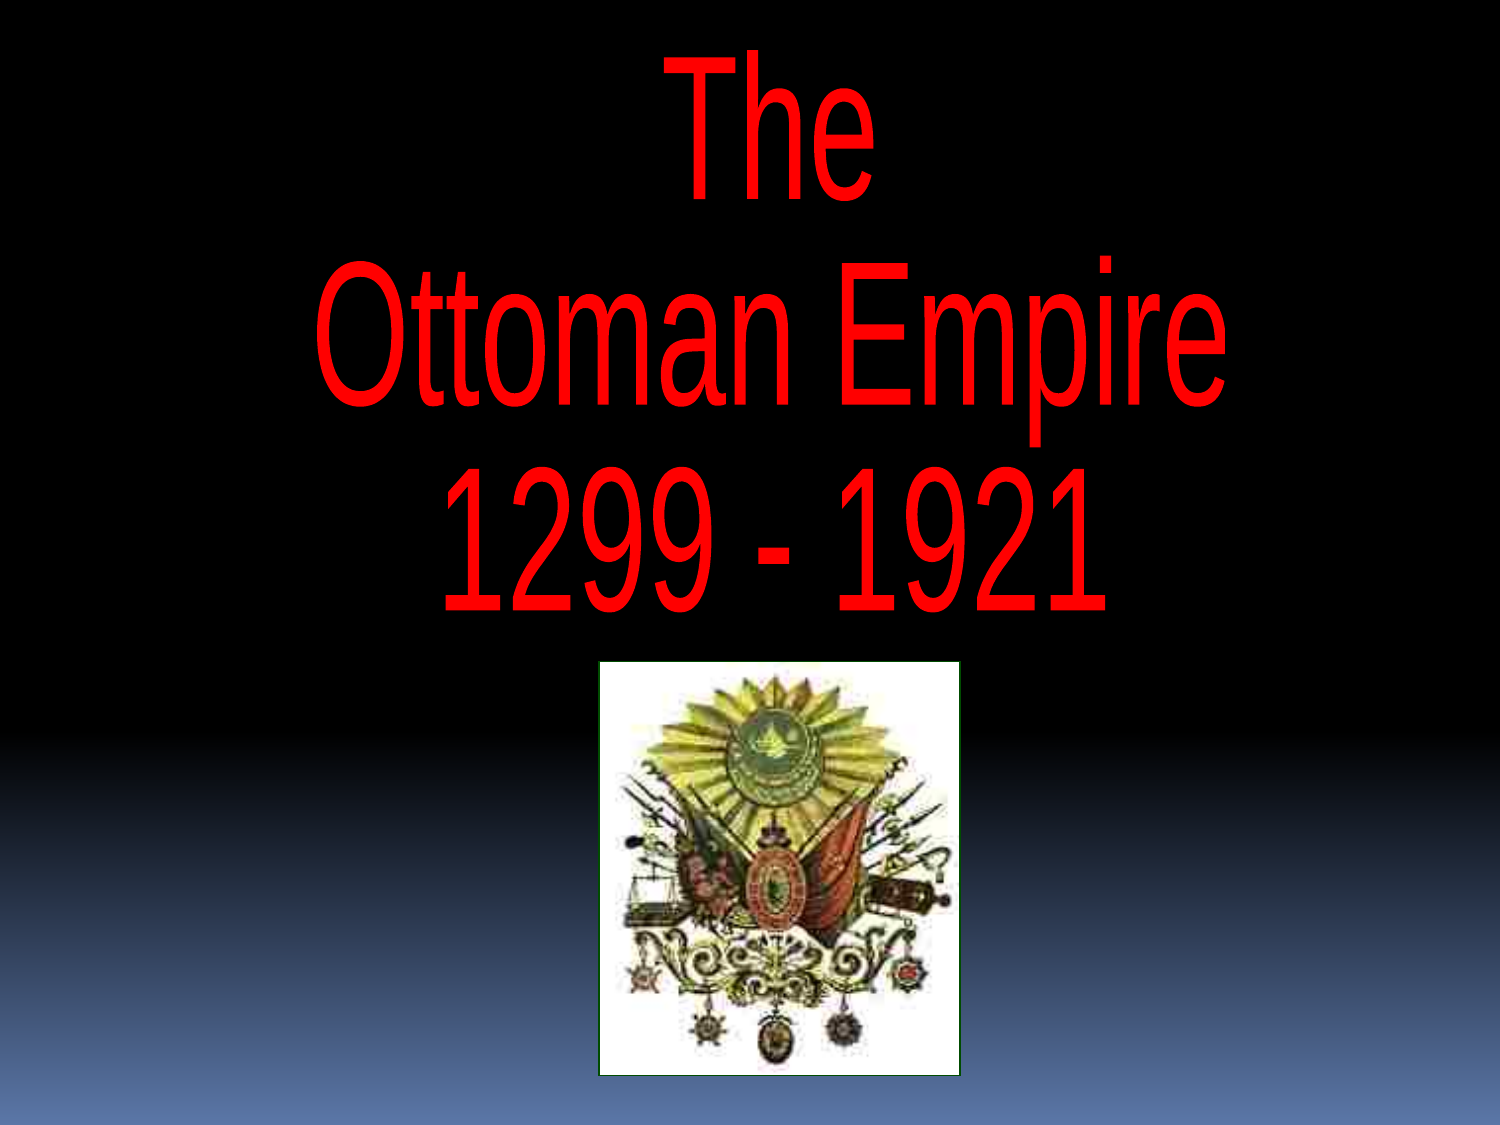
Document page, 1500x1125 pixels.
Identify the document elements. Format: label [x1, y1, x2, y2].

picture [599, 662, 960, 1076]
